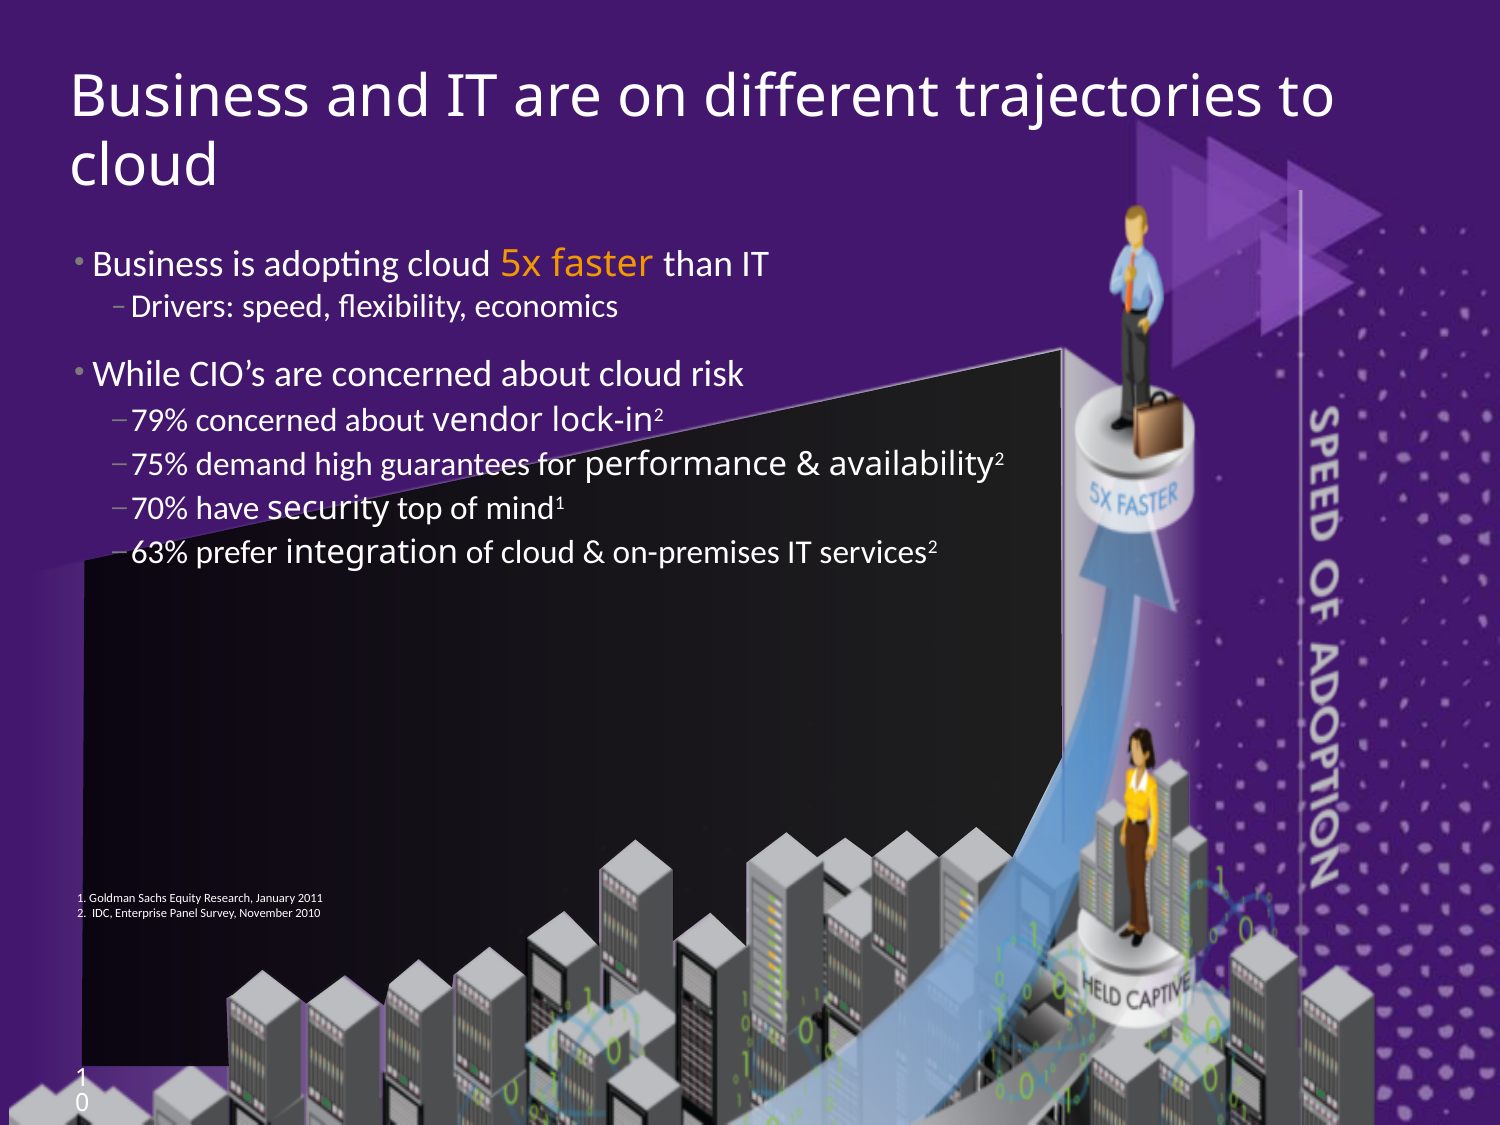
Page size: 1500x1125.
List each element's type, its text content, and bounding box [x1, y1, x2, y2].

title Business and IT are on different trajectories to cloud [54, 52, 1429, 155]
picture [0, 0, 1500, 1125]
